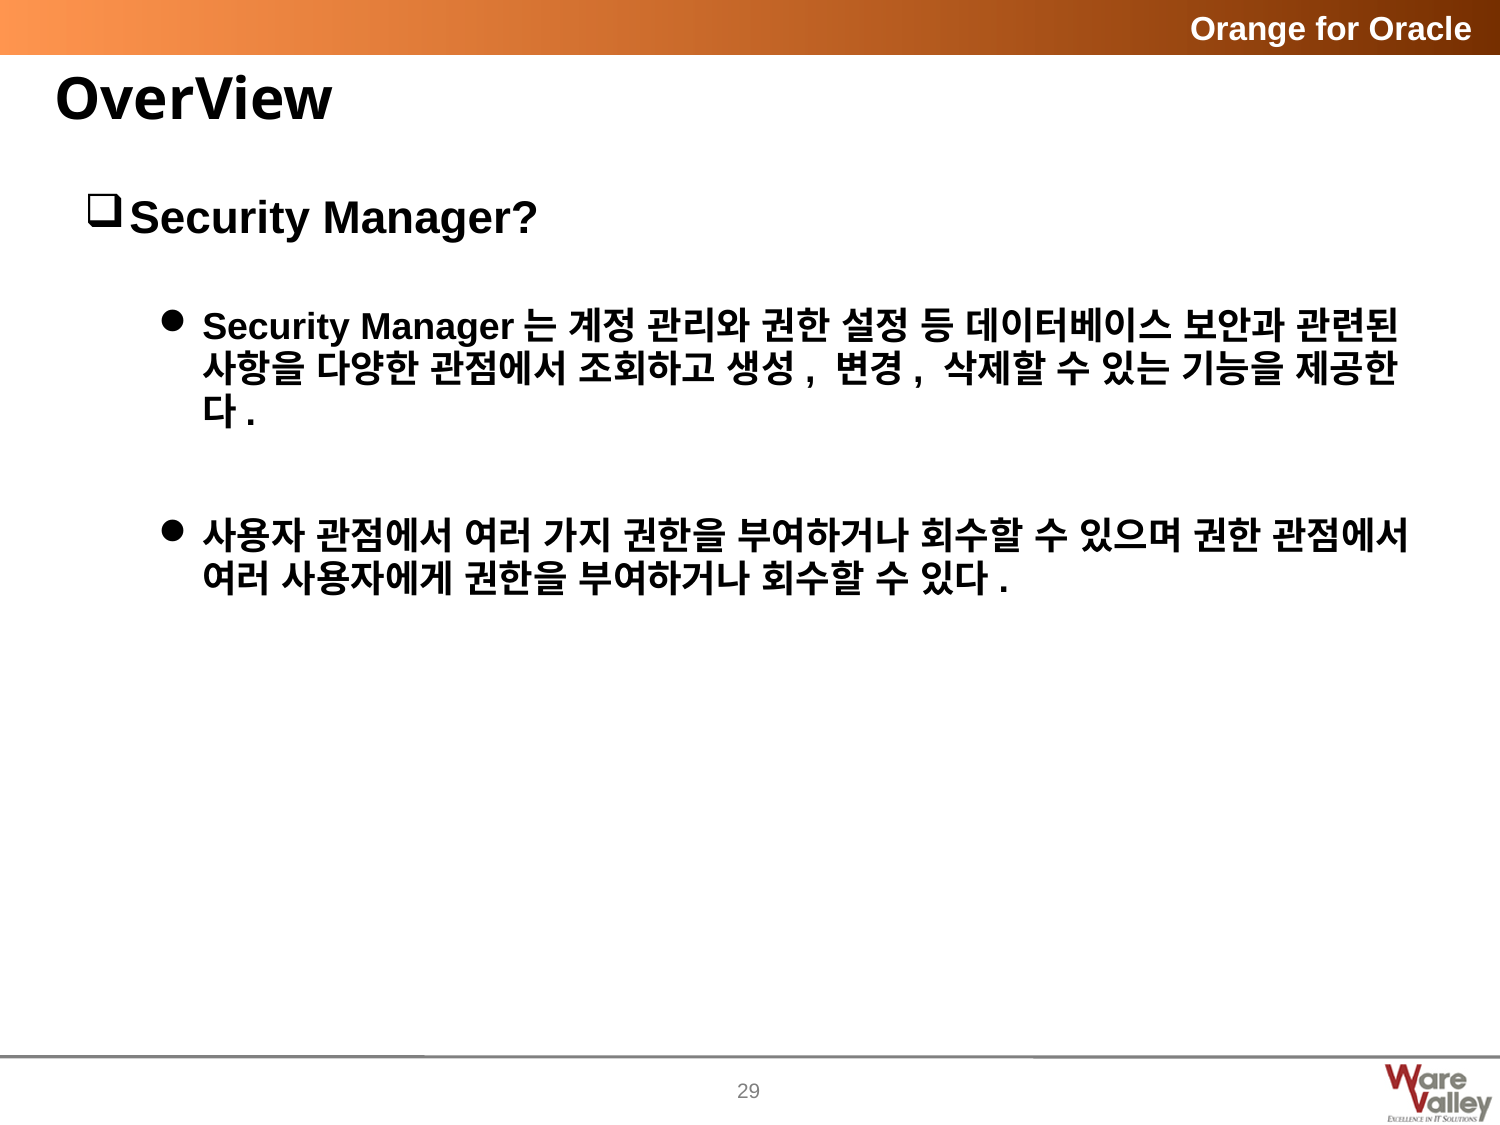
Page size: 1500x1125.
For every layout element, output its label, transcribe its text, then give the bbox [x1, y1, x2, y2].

list Security Manager? Security Manager는 계정 관리와 권한 설정 등 데이터베이스 보안과 관련된 사항을 다양한 관점에서 조회하고 생성, 변경, 삭제할 수 있는 기능을 제공한다. 사용자 관점에서 여러 가지 권한을 부여하거나 회수할 수 있으며 권한 관점에서 여러 사용자에게 권한을 부여하거나 회수할 수 있다. [69, 184, 1459, 1012]
picture [1376, 1060, 1500, 1125]
title OverView [39, 54, 1461, 150]
